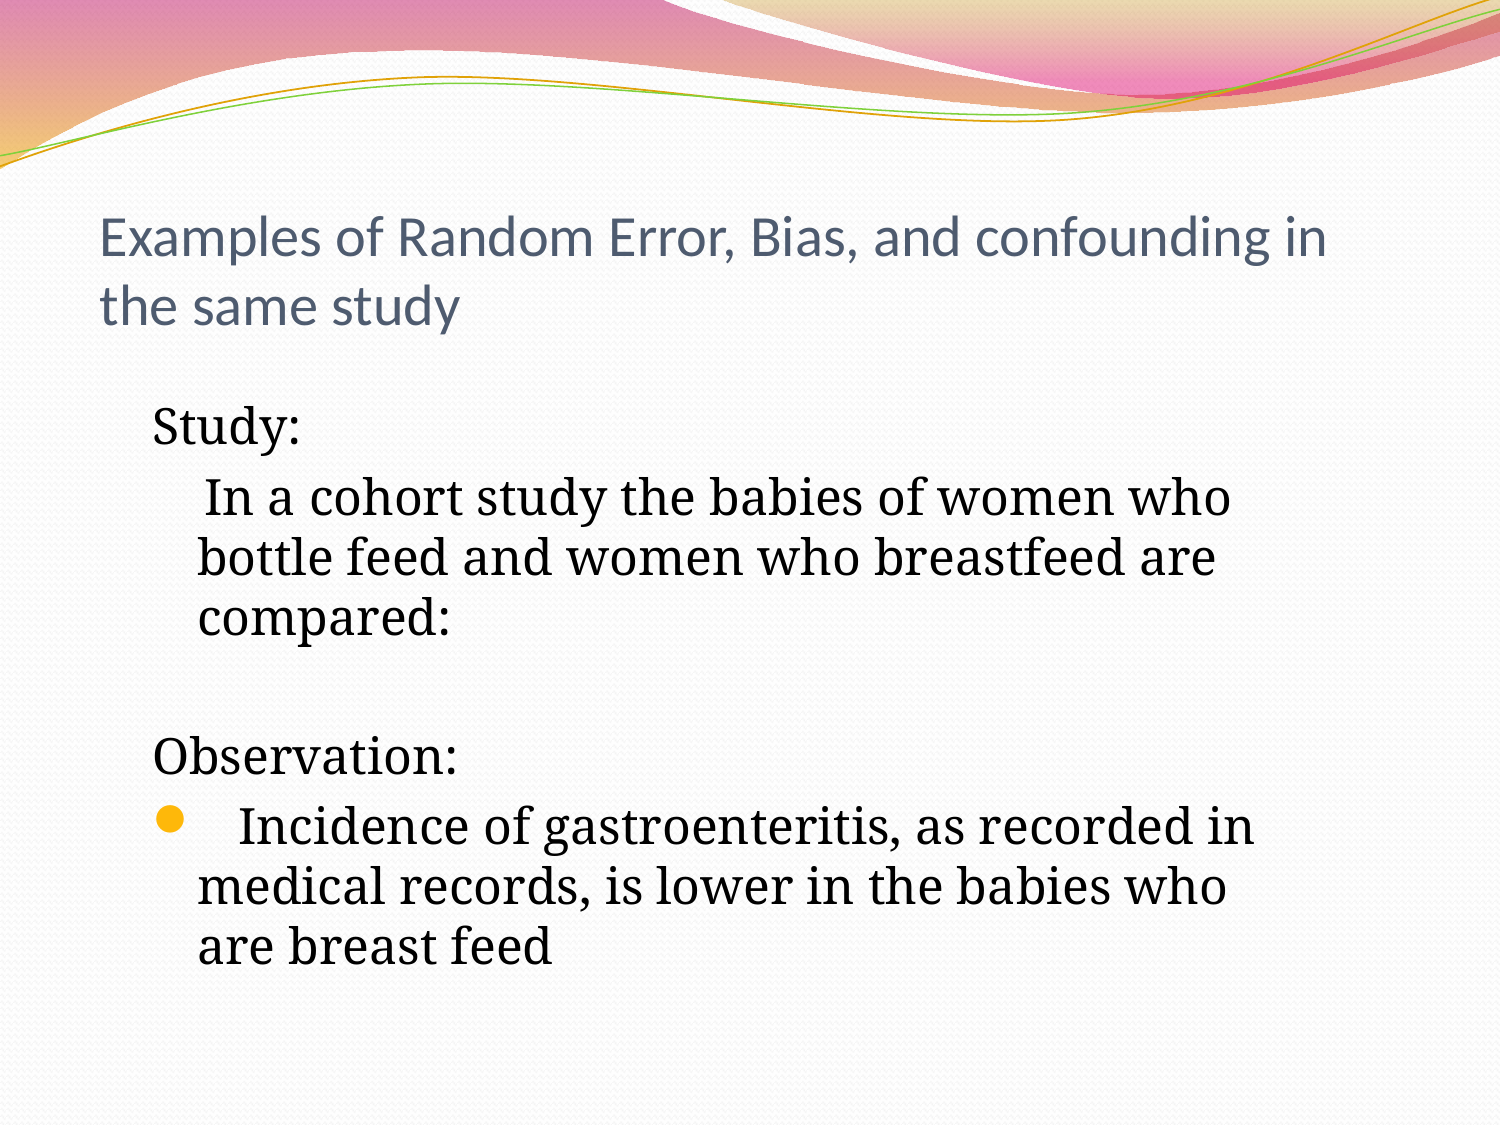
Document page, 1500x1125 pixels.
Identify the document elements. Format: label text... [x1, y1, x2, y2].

list Study: In a cohort study the babies of women who bottle feed and women who breastfeed are compared: Observation: Incidence of gastroenteritis, as recorded in medical records, is lower in the babies who are breast feed [137, 387, 1325, 1038]
title Examples of Random Error, Bias, and confounding in the same study [99, 125, 1363, 338]
